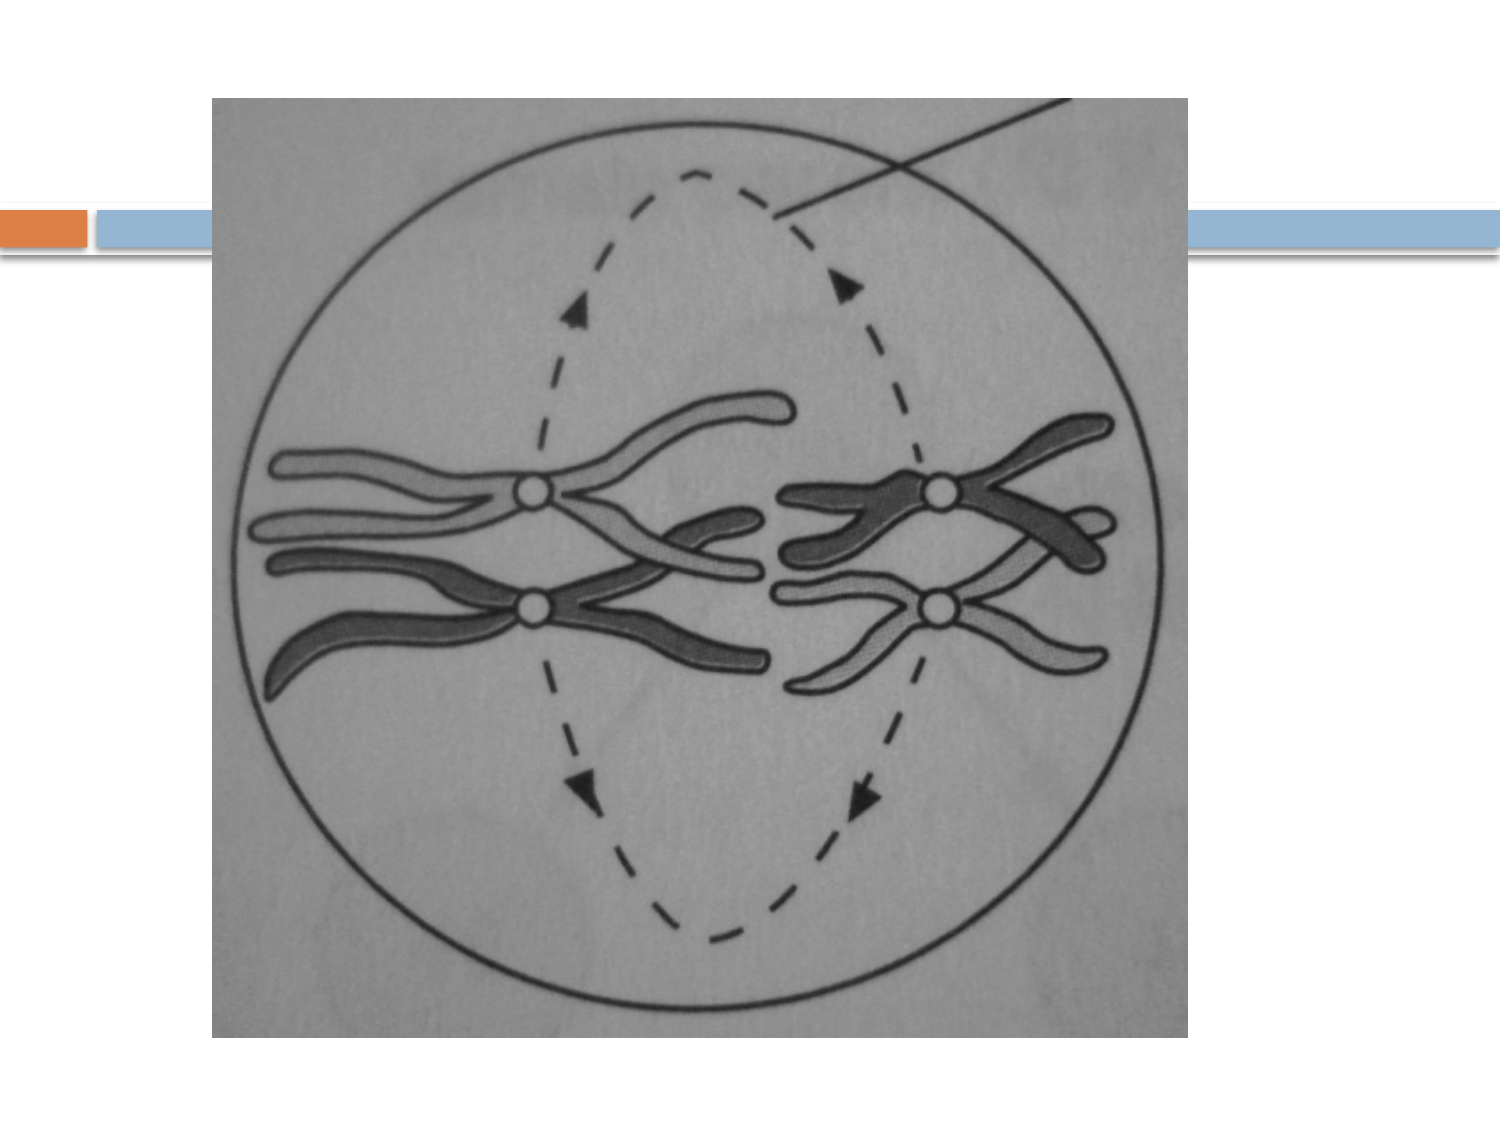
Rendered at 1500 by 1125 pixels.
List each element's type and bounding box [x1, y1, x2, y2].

list [212, 97, 1188, 1038]
